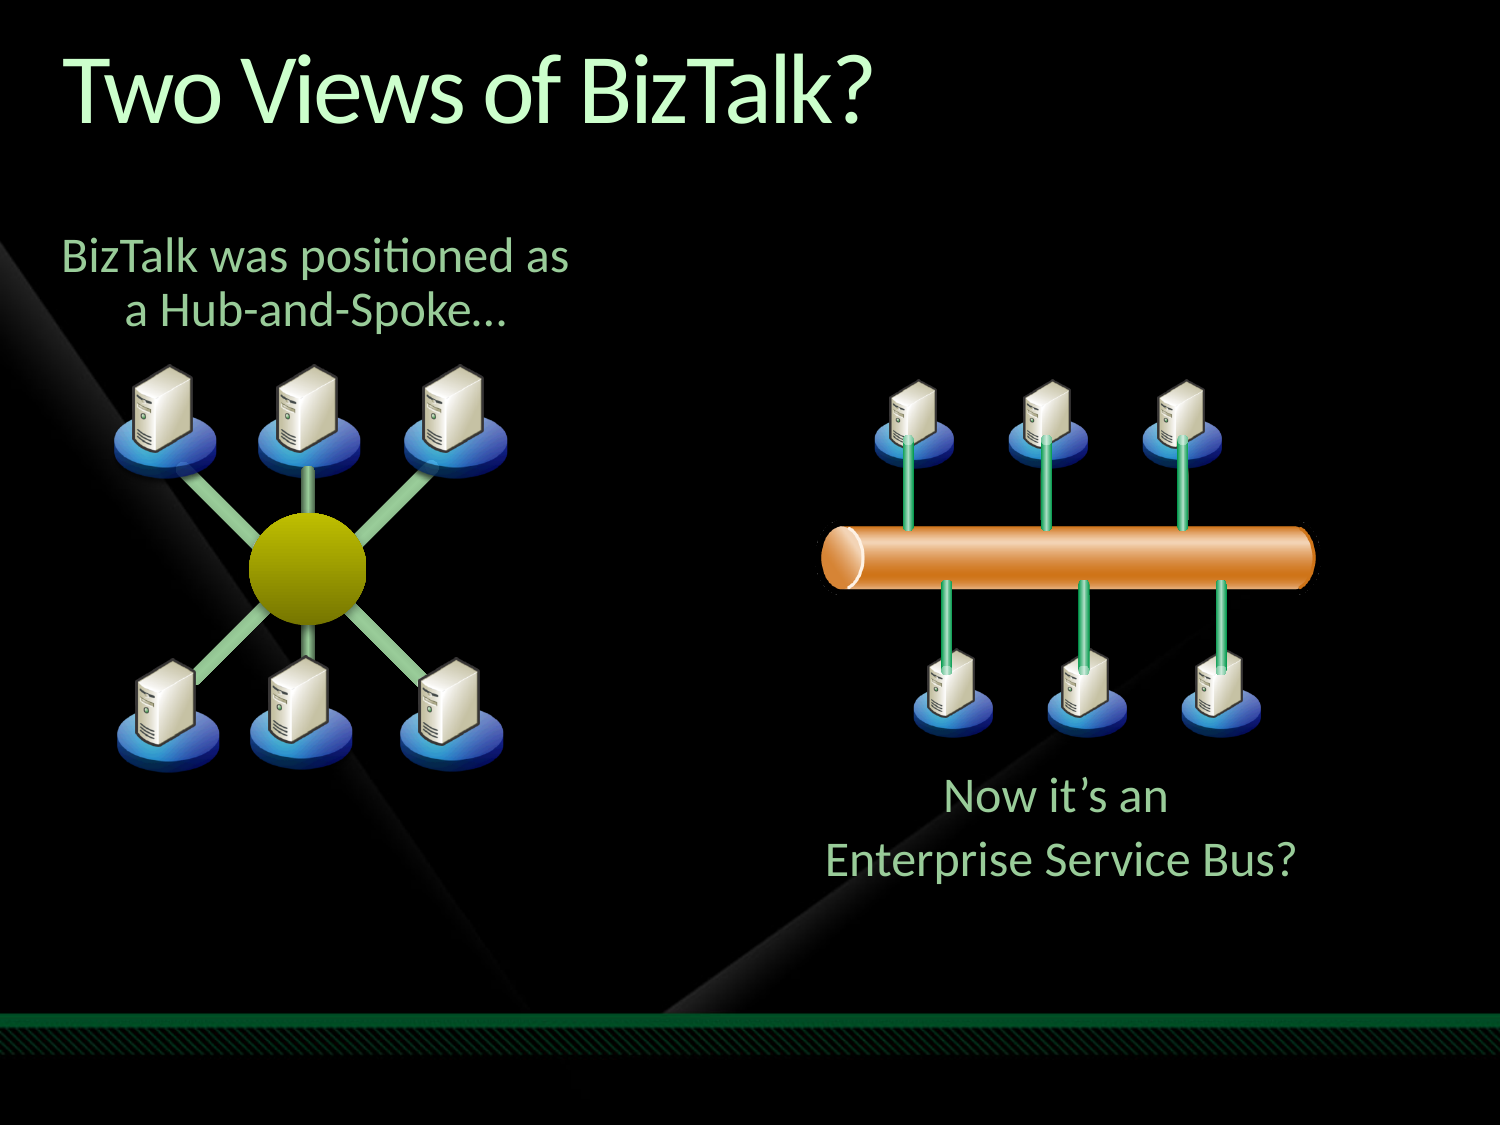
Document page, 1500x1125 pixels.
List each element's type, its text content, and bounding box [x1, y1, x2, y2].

text_box Now it’s an Enterprise Service Bus? [733, 769, 1390, 941]
text_box BizTalk was positioned as a Hub-and-Spoke… [48, 229, 583, 400]
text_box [110, 363, 510, 782]
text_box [815, 378, 1327, 746]
title Two Views of BizTalk? [62, 37, 1438, 147]
picture [0, 0, 1500, 1125]
